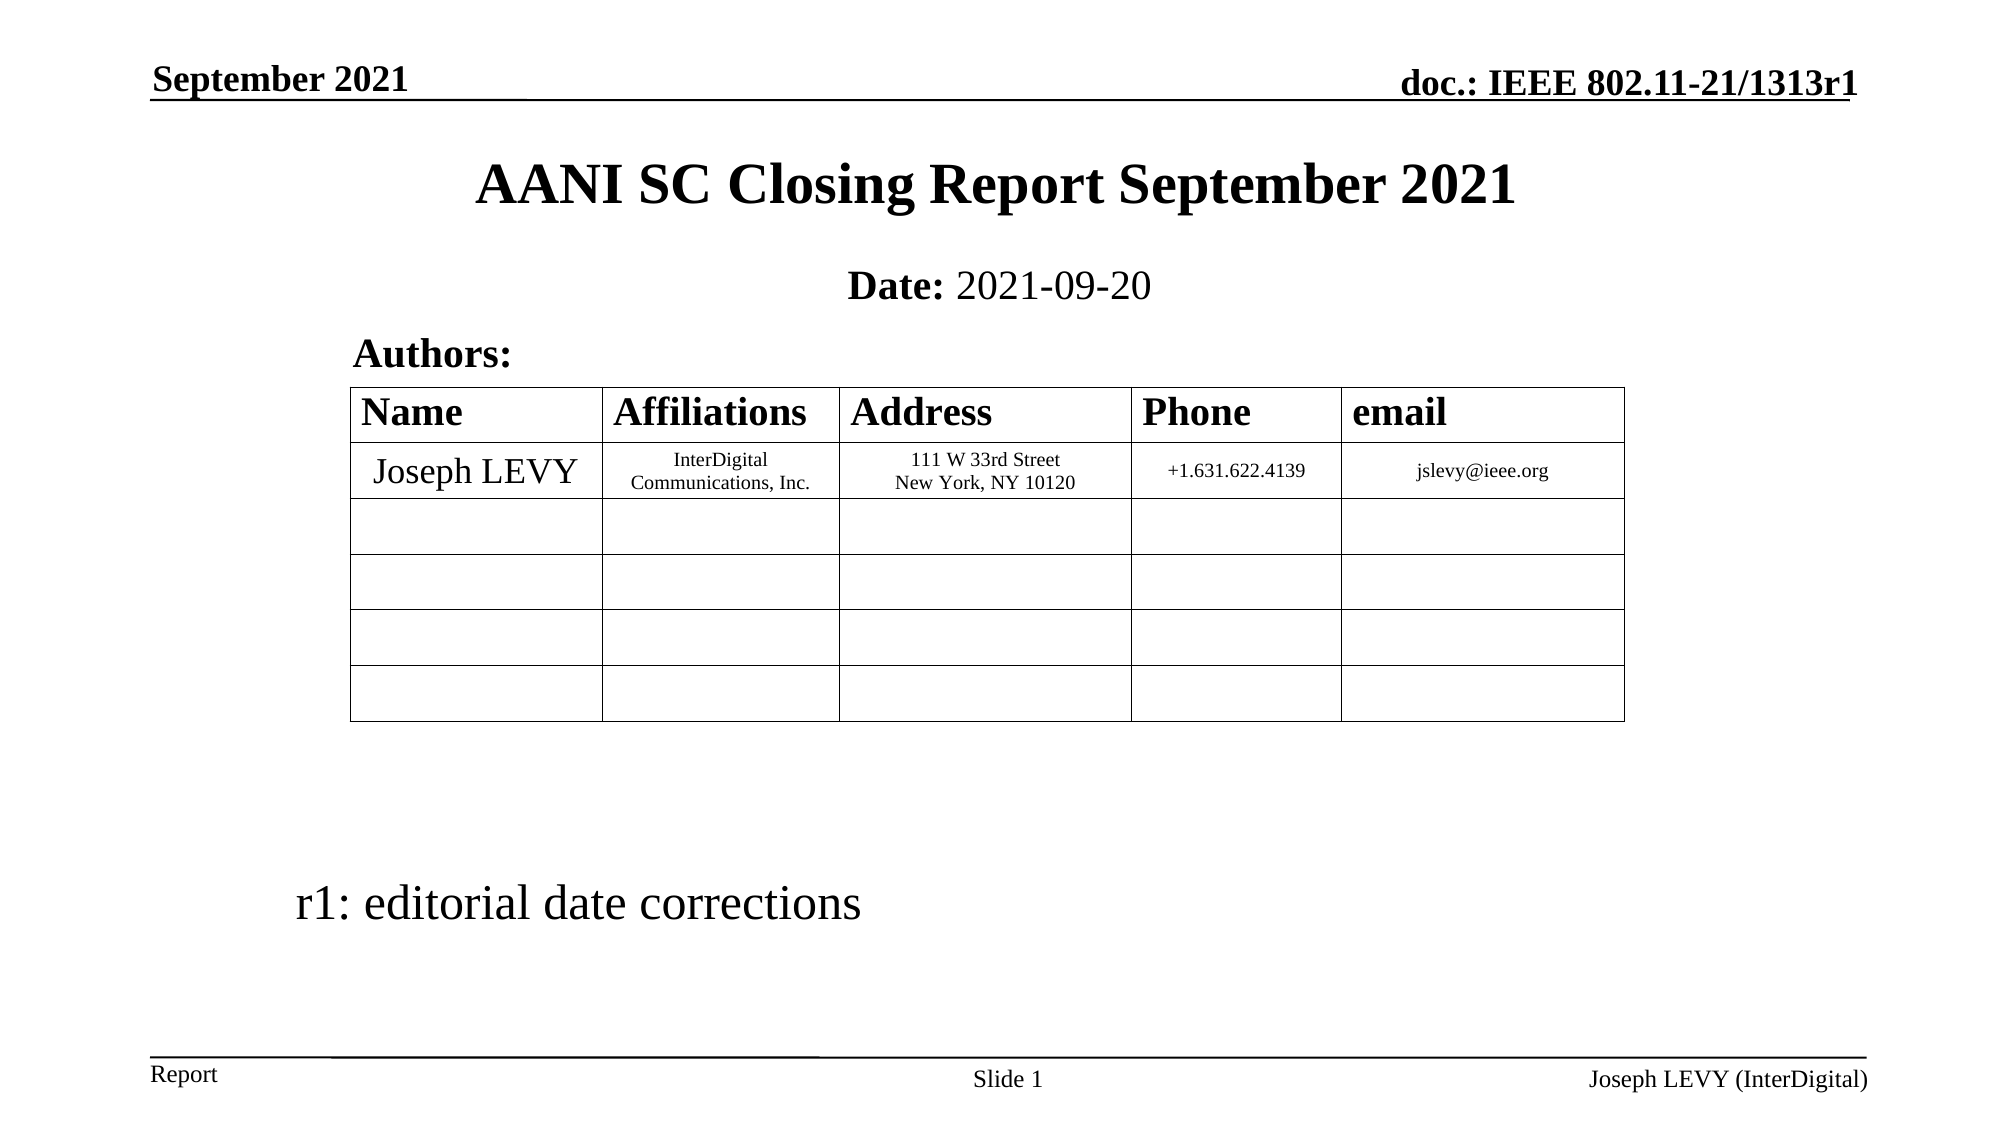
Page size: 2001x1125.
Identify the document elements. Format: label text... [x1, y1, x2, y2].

text_box Authors: [337, 318, 575, 381]
footer Joseph LEVY (InterDigital) [1171, 1061, 1869, 1093]
text_box r1: editorial date corrections [281, 862, 1066, 938]
slide_number Slide 1 [950, 1061, 1067, 1123]
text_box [334, 386, 1653, 792]
text_box Date: 2021-09-20 [362, 249, 1638, 313]
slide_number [152, 54, 563, 100]
text_box AANI SC Closing Report September 2021 [281, 137, 1713, 250]
